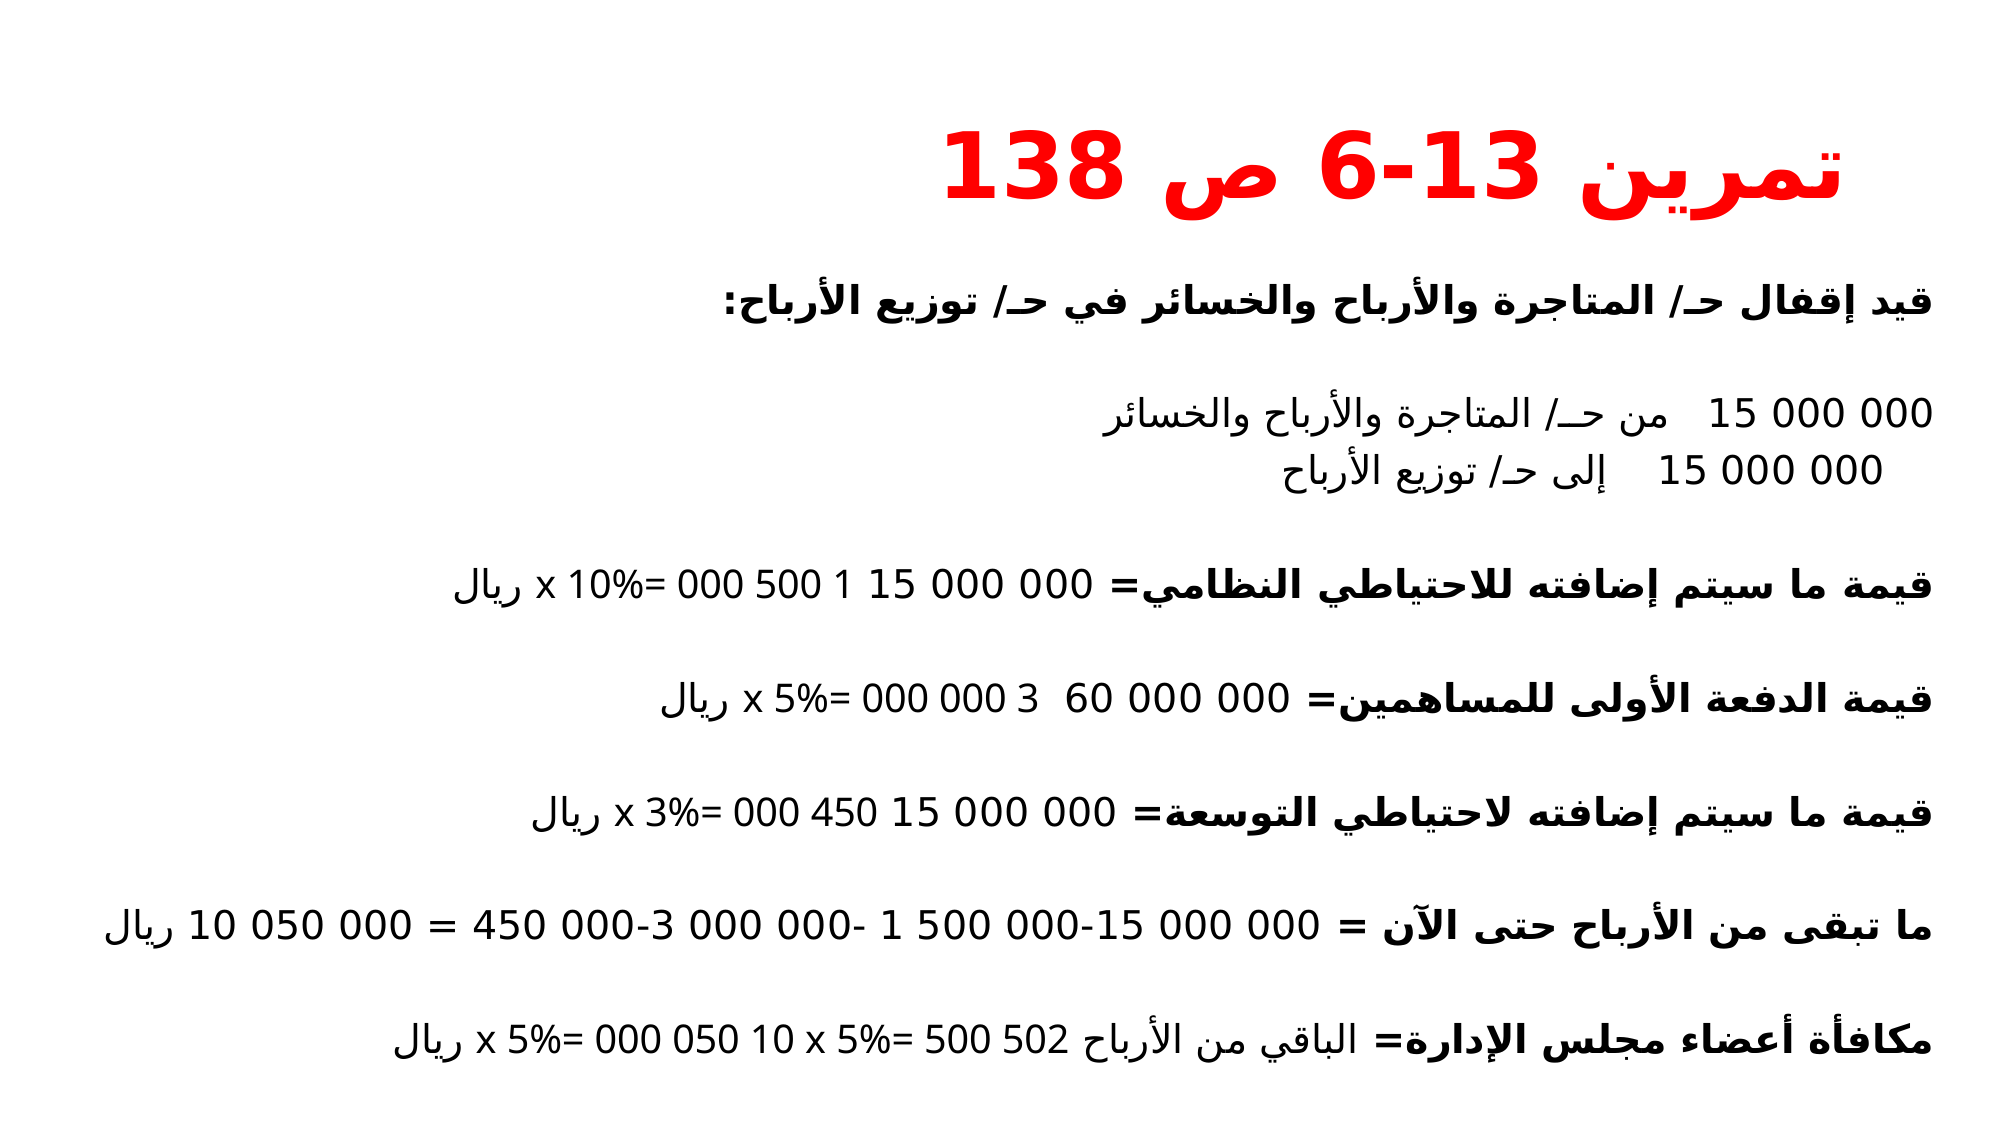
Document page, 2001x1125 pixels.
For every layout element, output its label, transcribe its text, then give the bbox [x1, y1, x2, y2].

list قيد إقفال حـ/ المتاجرة والأرباح والخسائر في حـ/ توزيع الأرباح: 000 000 15 من حــ/ المتاجرة والأرباح والخسائر 000 000 15 إلى حـ/ توزيع الأرباح قيمة ما سيتم إضافته للاحتياطي النظامي= 000 000 15 x 10%= 000 500 1 ريال قيمة الدفعة الأولى للمساهمين= 000 000 60 x 5%= 000 000 3 ريال قيمة ما سيتم إضافته لاحتياطي التوسعة= 000 000 15 x 3%= 000 450 ريال ما تبقى من الأرباح حتى الآن = 000 000 15-000 500 1 -000 000 3-000 450 = 000 050 10 ريال مكافأة أعضاء مجلس الإدارة= الباقي من الأرباح x 5%= 000 050 10 x 5%= 500 502 ريال [72, 210, 1950, 1125]
title تمرين 13-6 ص 138 [137, 59, 1863, 210]
